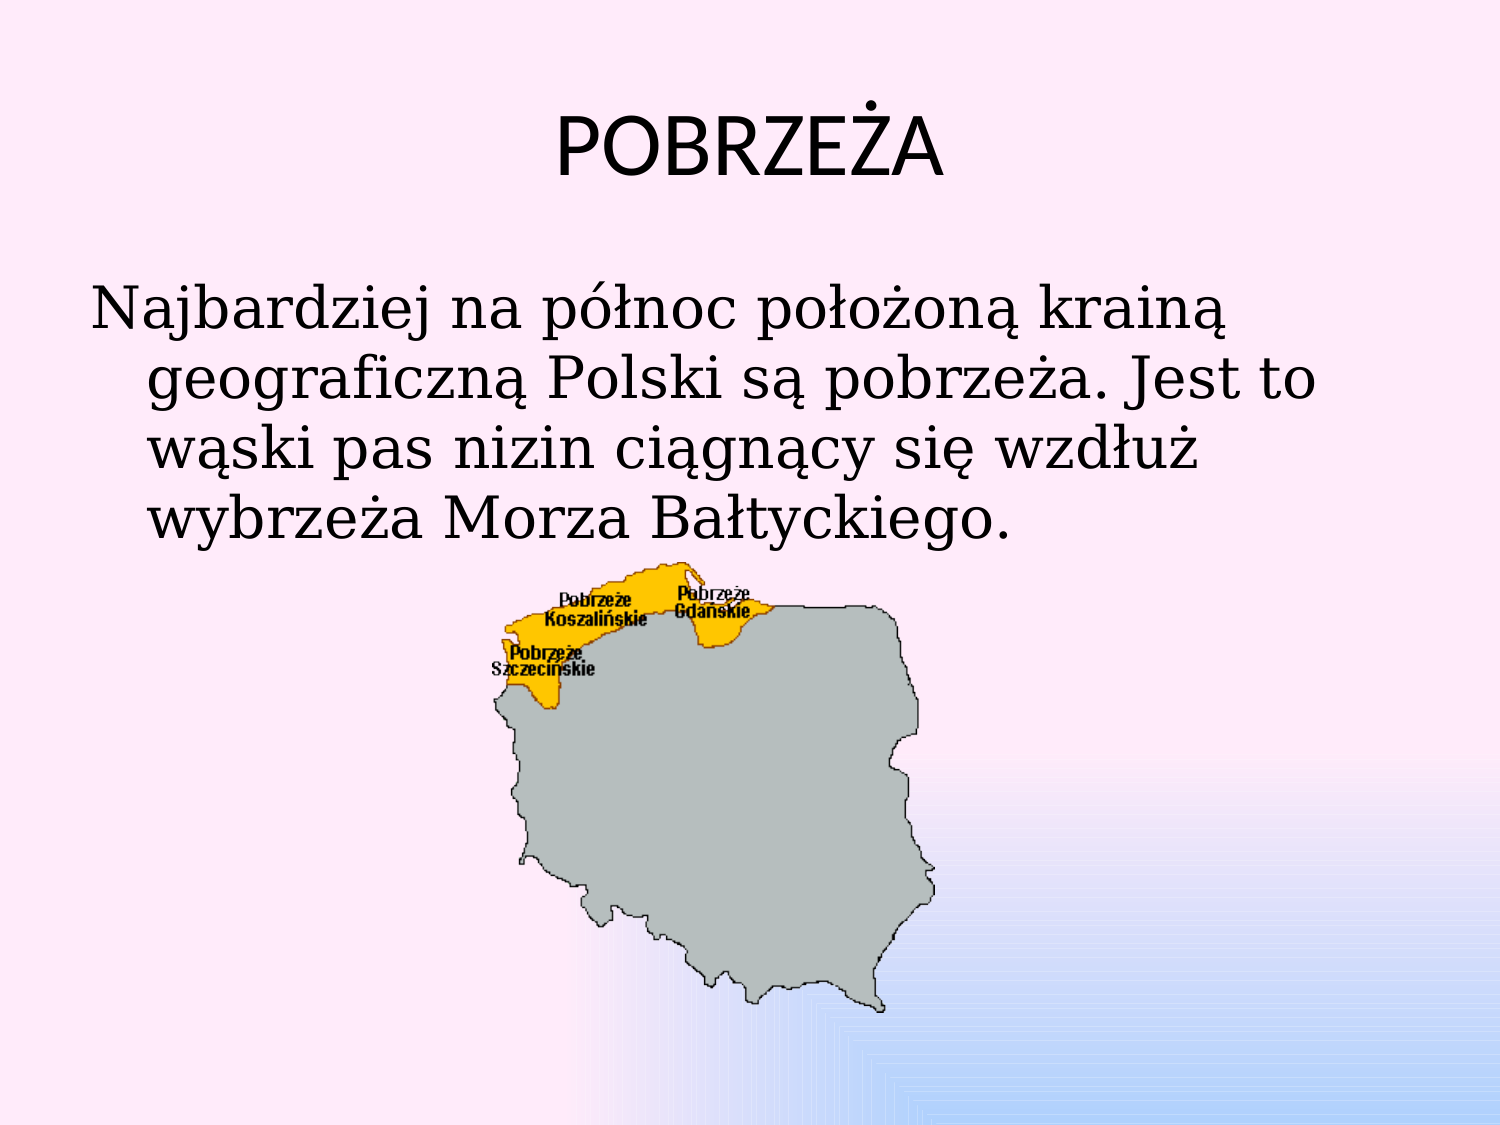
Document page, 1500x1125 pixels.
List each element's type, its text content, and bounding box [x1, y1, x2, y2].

list Najbardziej na północ położoną krainą geograficzną Polski są pobrzeża. Jest to wąski pas nizin ciągnący się wzdłuż wybrzeża Morza Bałtyckiego. [75, 262, 1425, 1005]
picture [491, 562, 935, 1013]
title POBRZEŻA [75, 45, 1425, 233]
